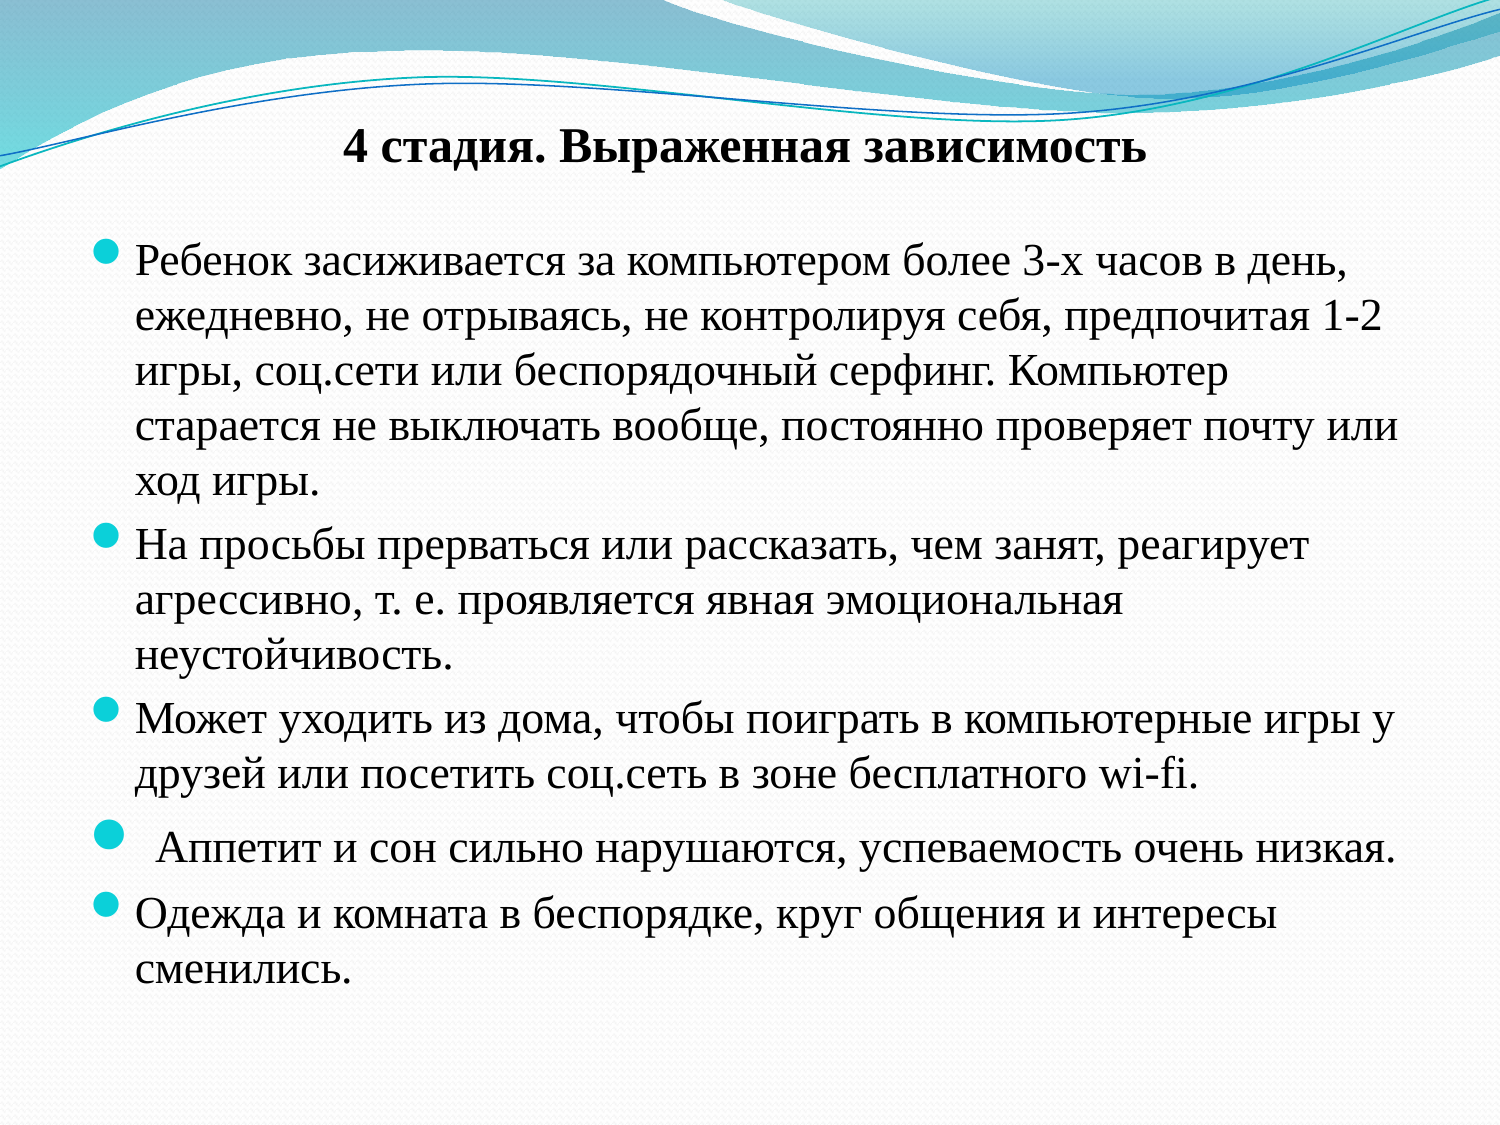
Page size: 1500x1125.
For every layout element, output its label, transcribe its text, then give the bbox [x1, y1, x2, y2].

title 4 стадия. Выраженная зависимость [70, 70, 1421, 173]
list Ребенок засиживается за компьютером более 3-х часов в день, ежедневно, не отрываясь, не контролируя себя, предпочитая 1-2 игры, соц.сети или беспорядочный серфинг. Компьютер старается не выключать вообще, постоянно проверяет почту или ход игры. На просьбы прерваться или рассказать, чем занят, реагирует агрессивно, т. е. проявляется явная эмоциональная неустойчивость. Может уходить из дома, чтобы поиграть в компьютерные игры у друзей или посетить соц.сеть в зоне бесплатного wi-fi. Аппетит и сон сильно нарушаются, успеваемость очень низкая. Одежда и комната в беспорядке, круг общения и интересы сменились. [75, 222, 1425, 1055]
